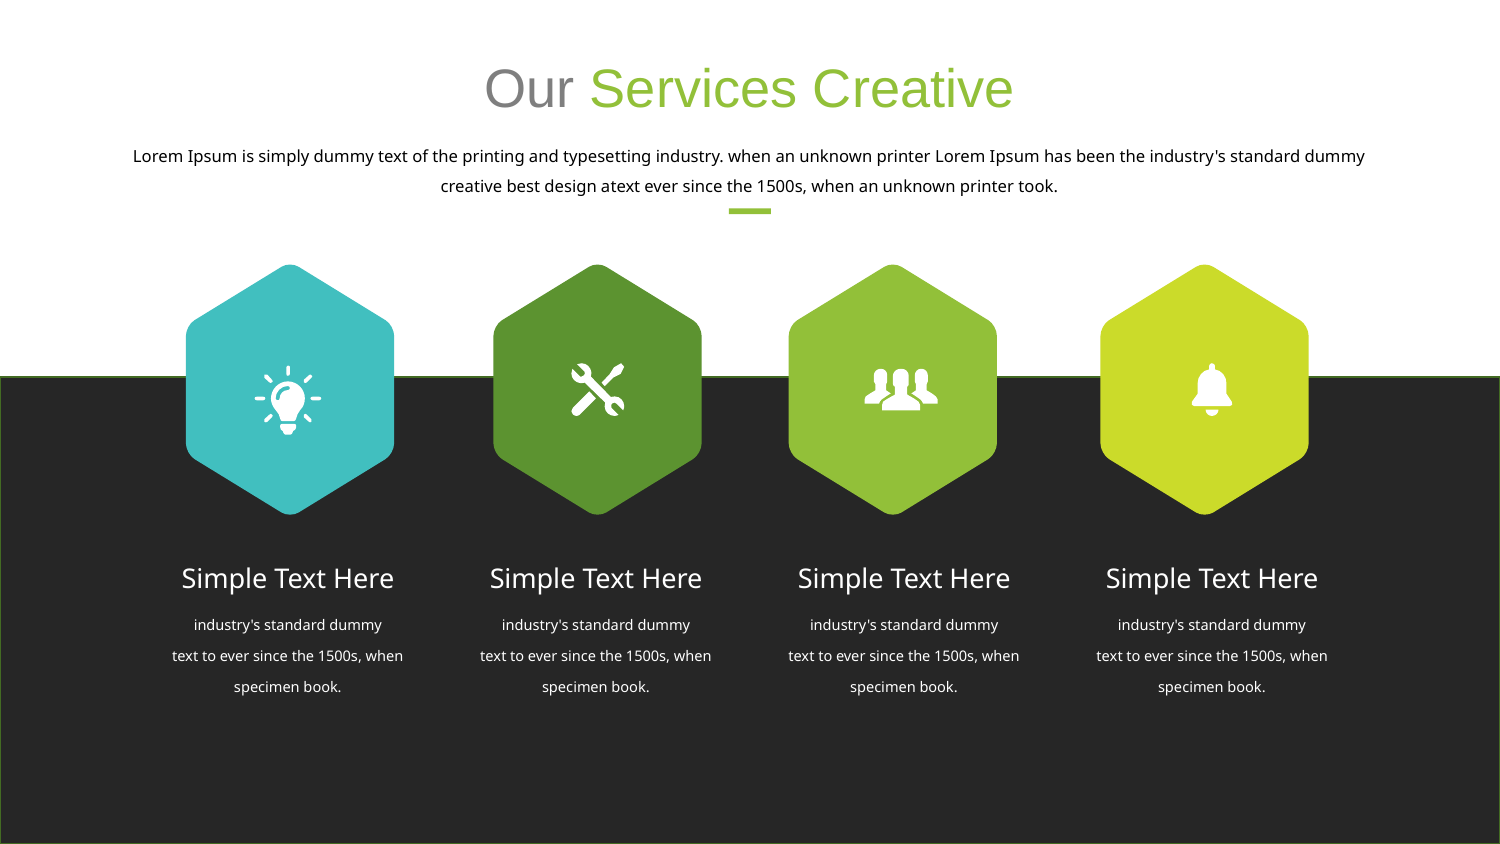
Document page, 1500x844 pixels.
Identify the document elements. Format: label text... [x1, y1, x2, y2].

text_box Lorem Ipsum is simply dummy text of the printing and typesetting industry. when an unknown printer Lorem Ipsum has been the industry's standard dummy creative best design atext ever since the 1500s, when an unknown printer took. [116, 130, 1384, 199]
text_box [911, 368, 938, 404]
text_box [763, 555, 1045, 677]
text_box [264, 374, 273, 383]
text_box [448, 555, 744, 677]
text_box [303, 374, 313, 383]
text_box [280, 423, 297, 435]
text_box [270, 381, 305, 422]
text_box [310, 396, 322, 401]
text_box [1077, 555, 1347, 677]
text_box [264, 413, 273, 423]
text_box Our Services Creative [446, 55, 1054, 117]
text_box [571, 363, 625, 416]
text_box [728, 208, 771, 215]
text_box [303, 413, 312, 423]
text_box [1191, 363, 1233, 407]
text_box [286, 365, 290, 376]
text_box [185, 264, 395, 515]
text_box [254, 396, 266, 401]
text_box [1205, 409, 1219, 416]
text_box [0, 377, 1500, 844]
text_box [864, 368, 921, 411]
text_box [141, 555, 434, 677]
text_box [1100, 264, 1309, 515]
text_box [493, 264, 702, 515]
text_box [788, 264, 997, 515]
